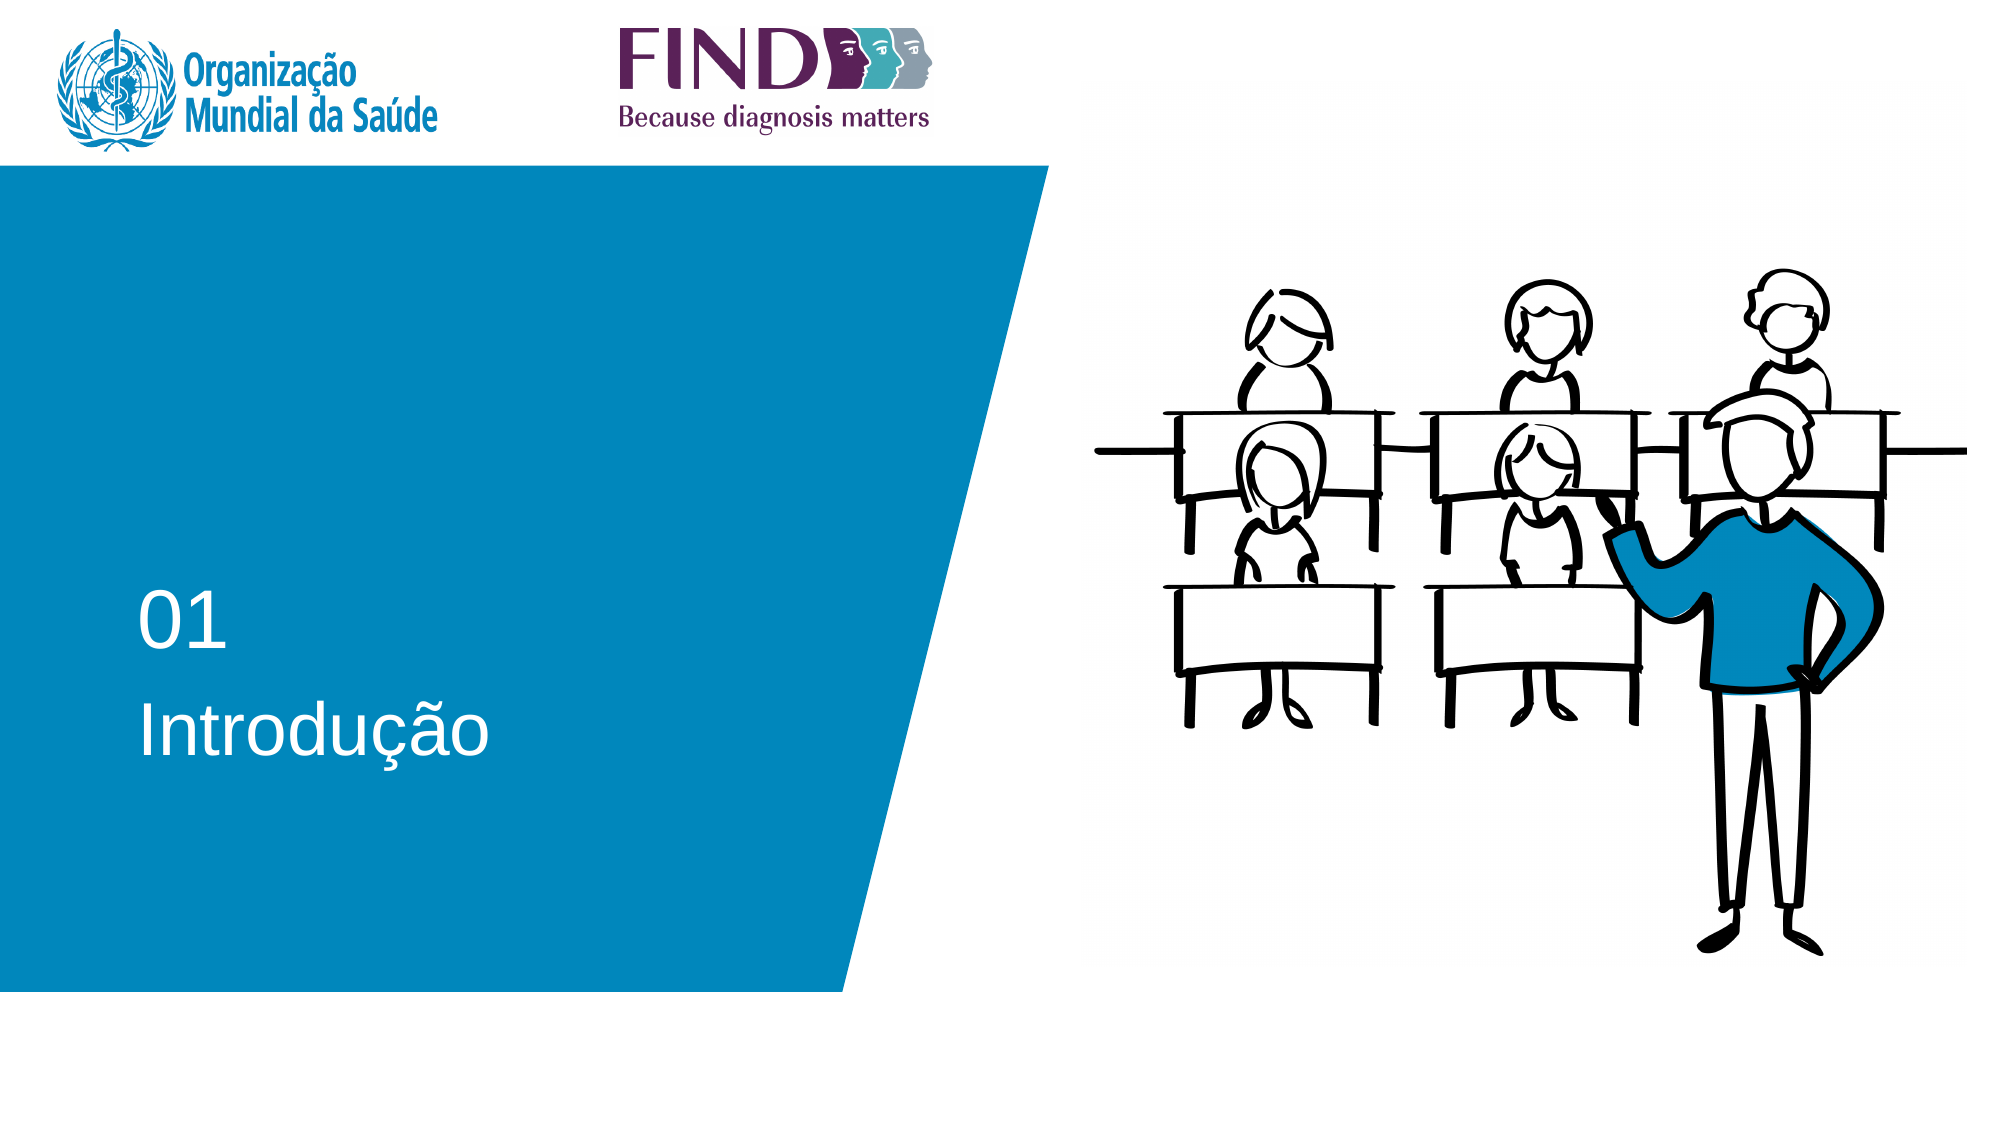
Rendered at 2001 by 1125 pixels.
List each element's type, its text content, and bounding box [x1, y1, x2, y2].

subtitle Introdução [137, 691, 793, 863]
picture [618, 26, 934, 137]
picture [116, 105, 125, 123]
picture [94, 53, 114, 86]
picture [132, 89, 139, 105]
picture [54, 29, 438, 160]
picture [118, 72, 126, 78]
picture [97, 103, 115, 123]
picture [108, 92, 115, 104]
title 01 [137, 184, 891, 667]
picture [131, 70, 138, 78]
picture [94, 89, 109, 104]
picture [1081, 81, 1967, 967]
